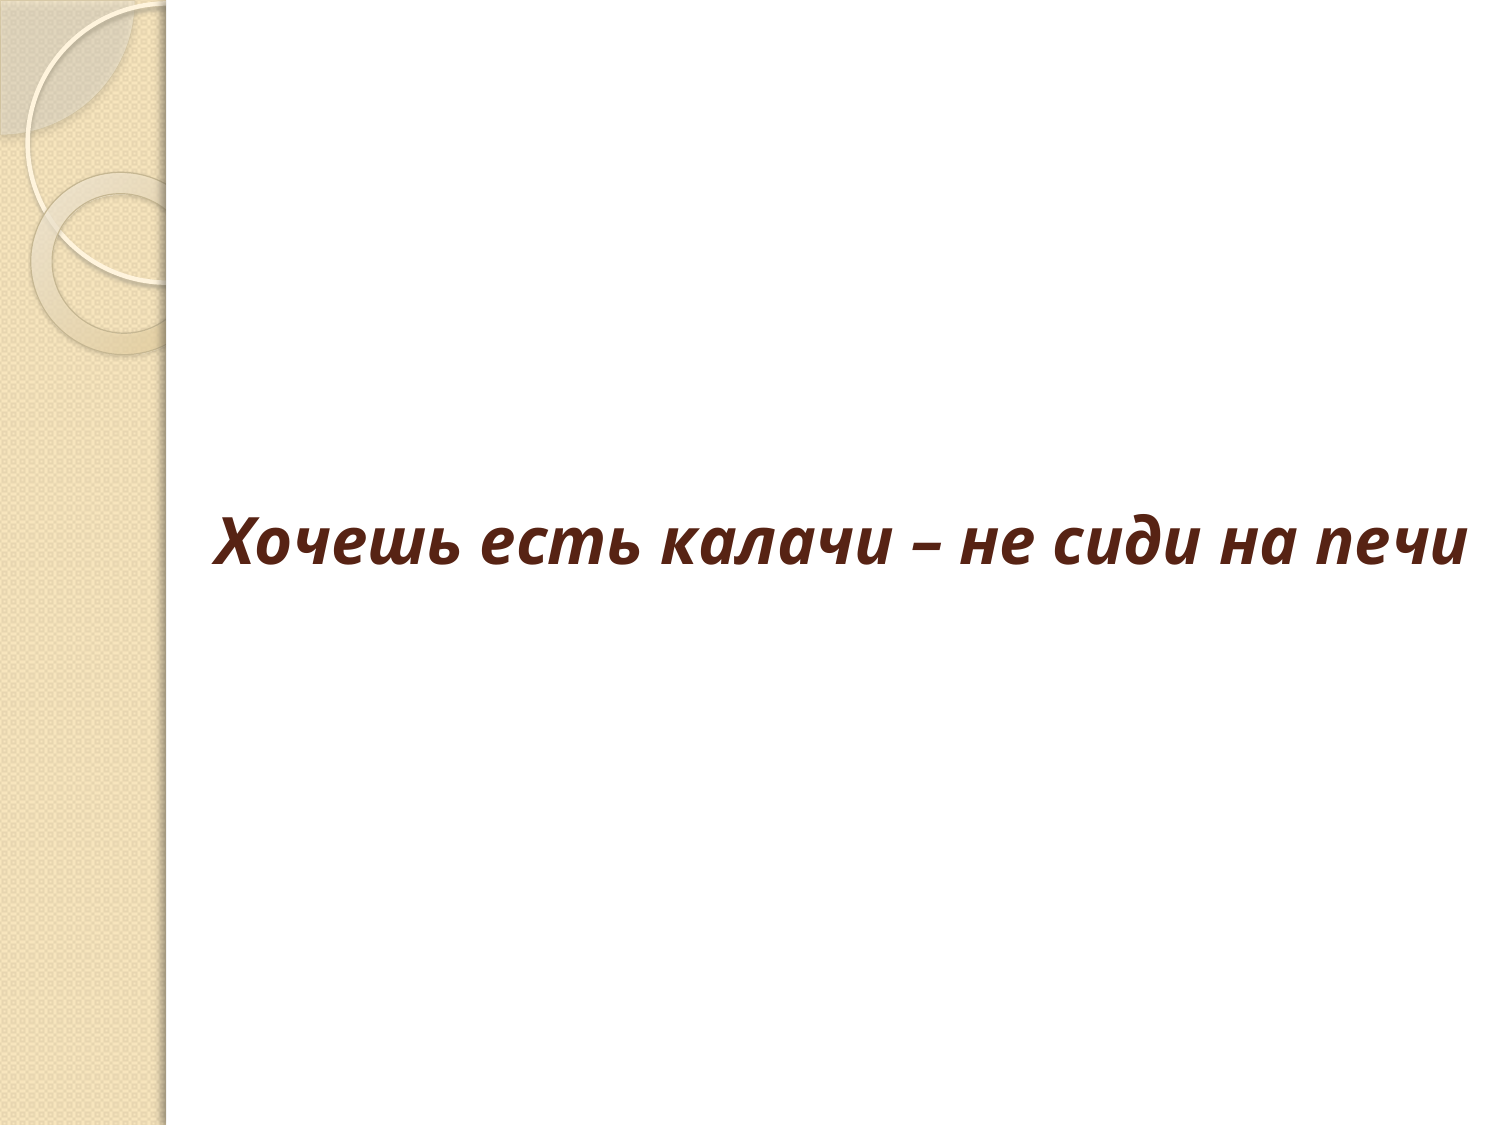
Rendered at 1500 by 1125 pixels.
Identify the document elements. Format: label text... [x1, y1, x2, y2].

title Хочешь есть калачи – не сиди на печи [167, 445, 1500, 634]
